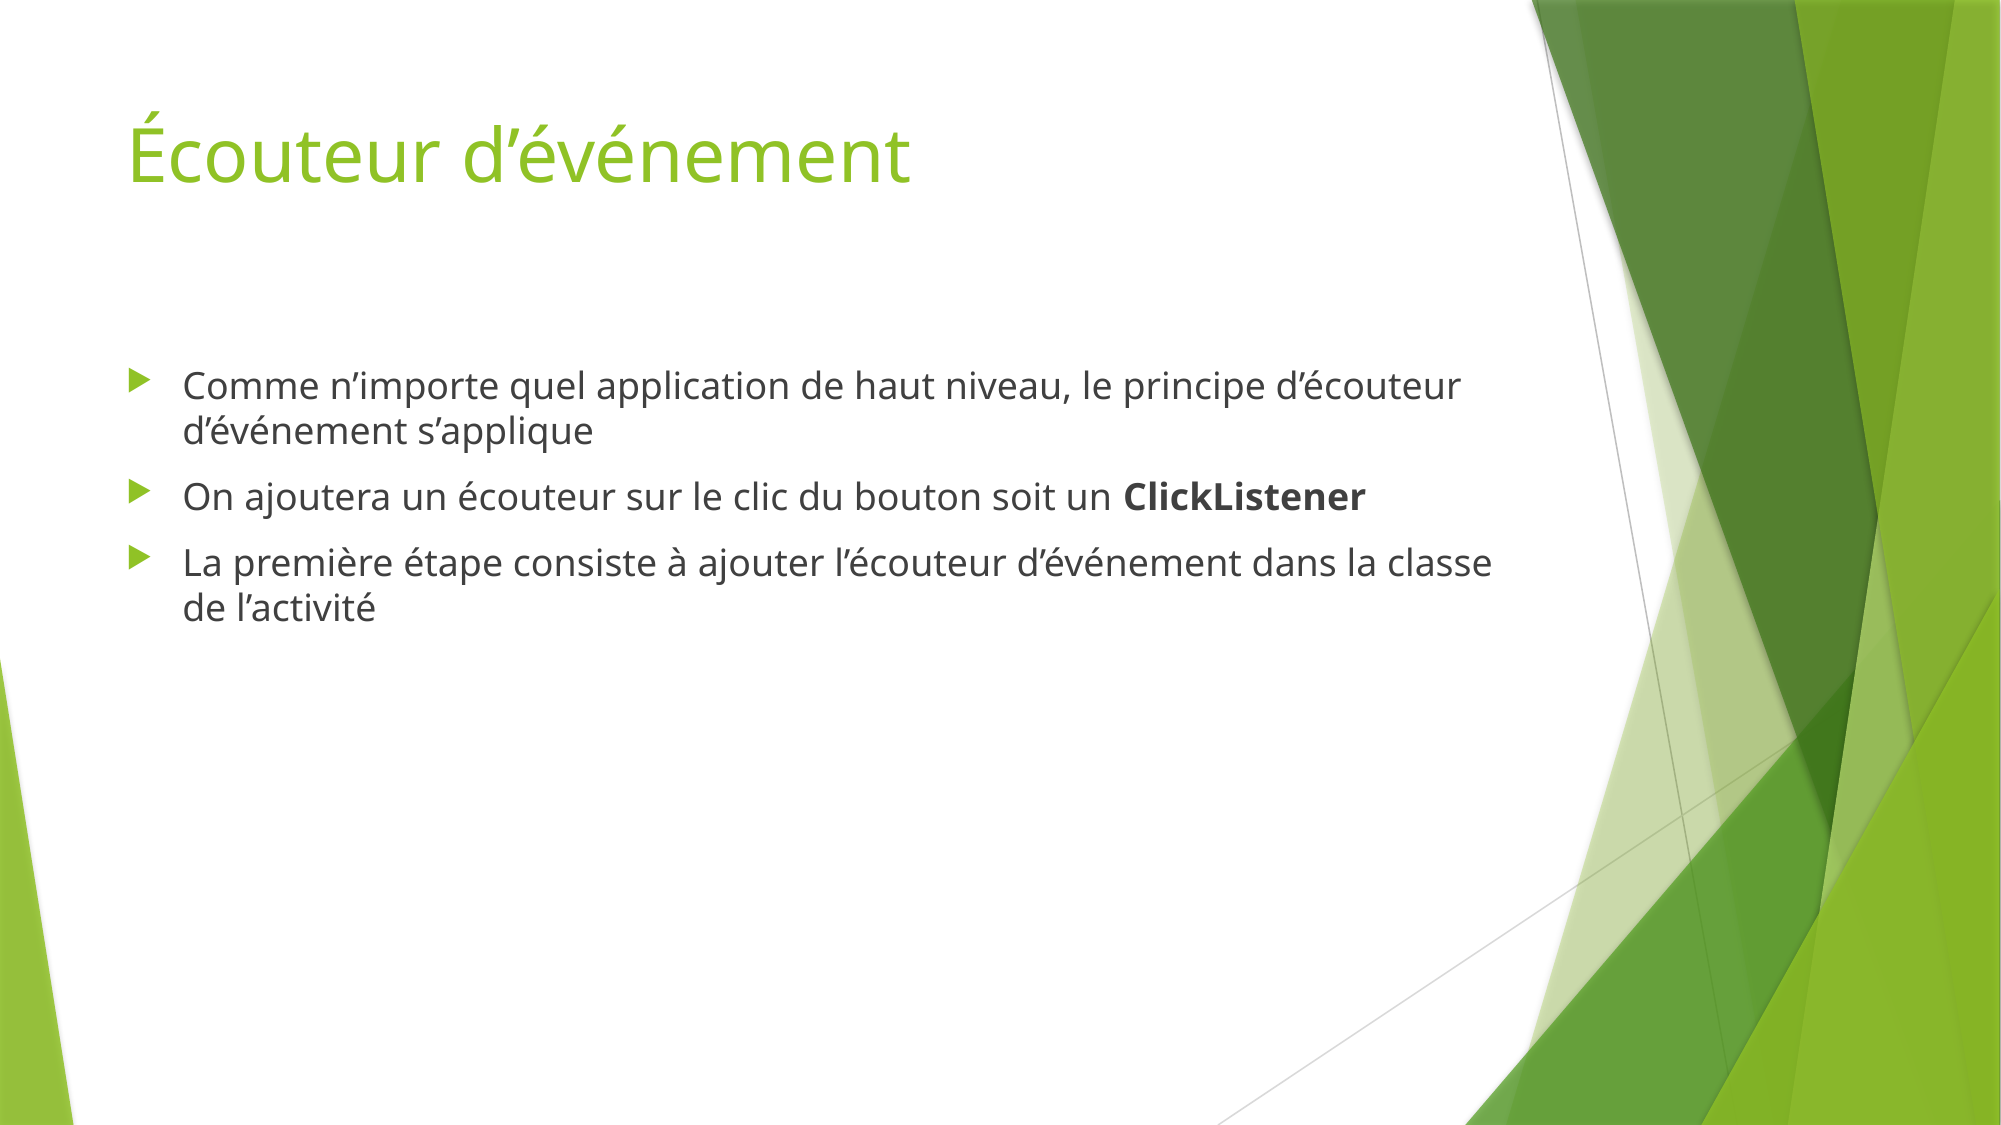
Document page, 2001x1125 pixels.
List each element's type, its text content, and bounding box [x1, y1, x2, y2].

list Comme n’importe quel application de haut niveau, le principe d’écouteur d’événement s’applique On ajoutera un écouteur sur le clic du bouton soit un ClickListener La première étape consiste à ajouter l’écouteur d’événement dans la classe de l’activité [111, 354, 1522, 992]
title Écouteur d’événement [111, 99, 1522, 317]
